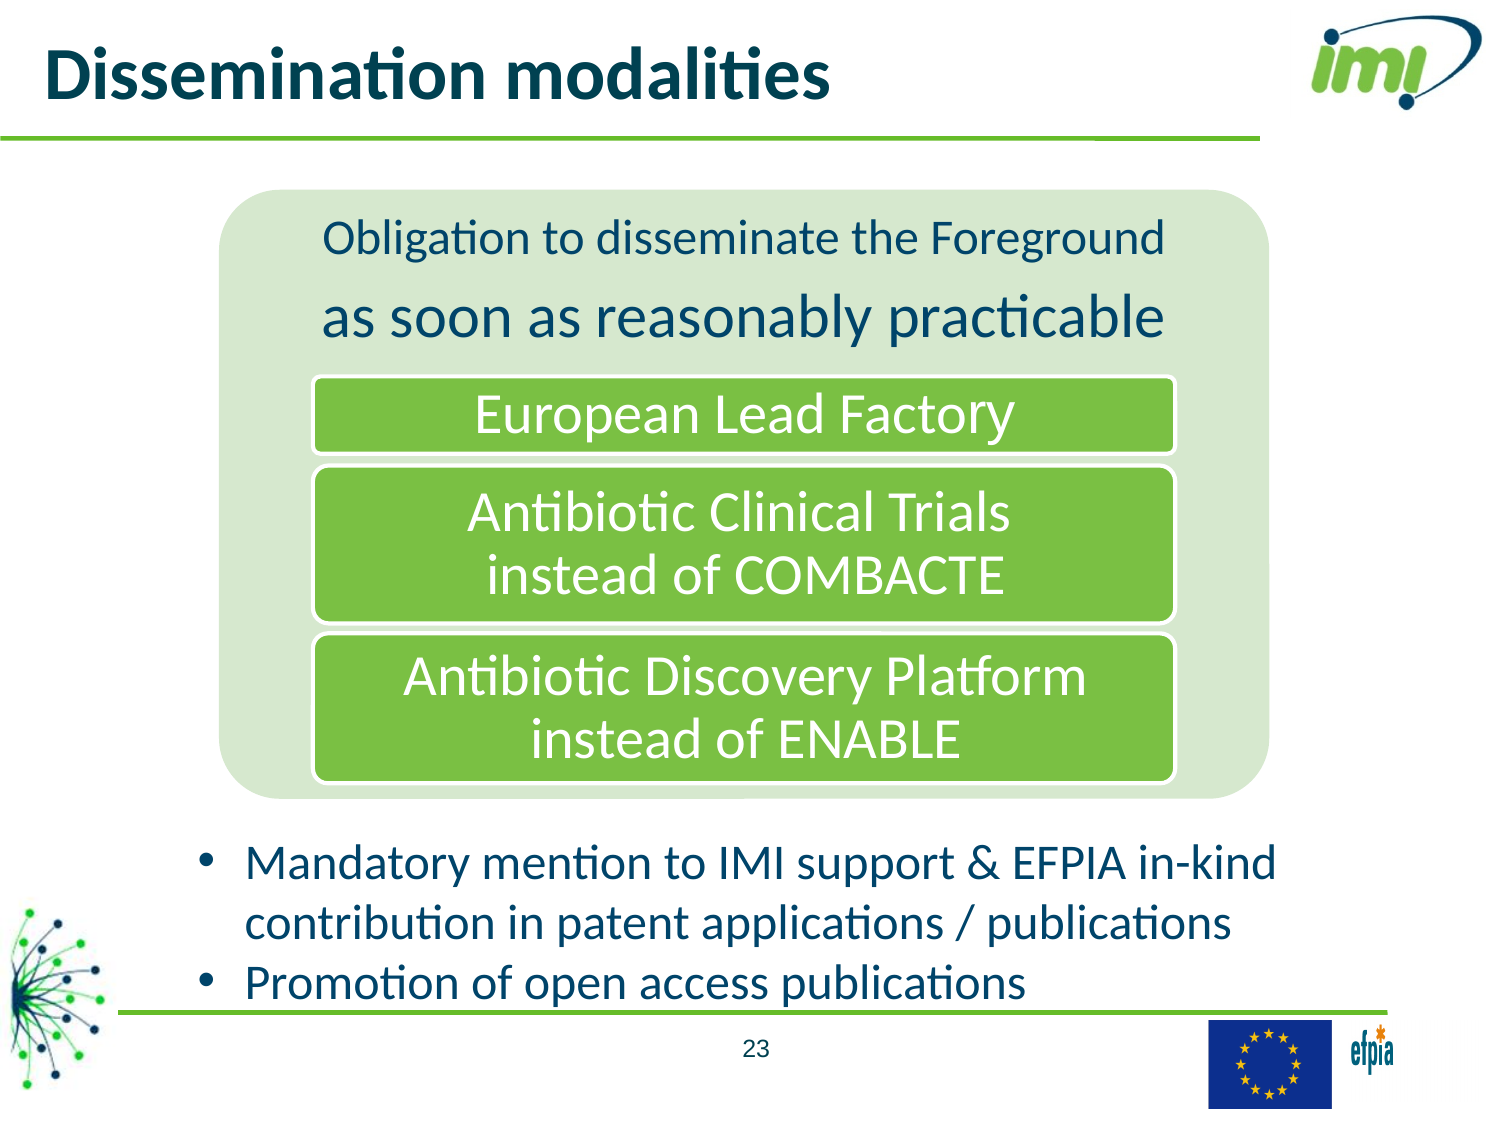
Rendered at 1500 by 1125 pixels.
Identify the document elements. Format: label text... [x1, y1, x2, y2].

picture [1290, 9, 1486, 118]
picture [1348, 1020, 1479, 1102]
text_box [218, 189, 1270, 799]
footer 23 [362, 1025, 1150, 1100]
text_box Mandatory mention to IMI support & EFPIA in-kind contribution in patent applications / publications Promotion of open access publications [182, 822, 1412, 1017]
picture [0, 855, 118, 1099]
title Dissemination modalities [29, 0, 1282, 139]
